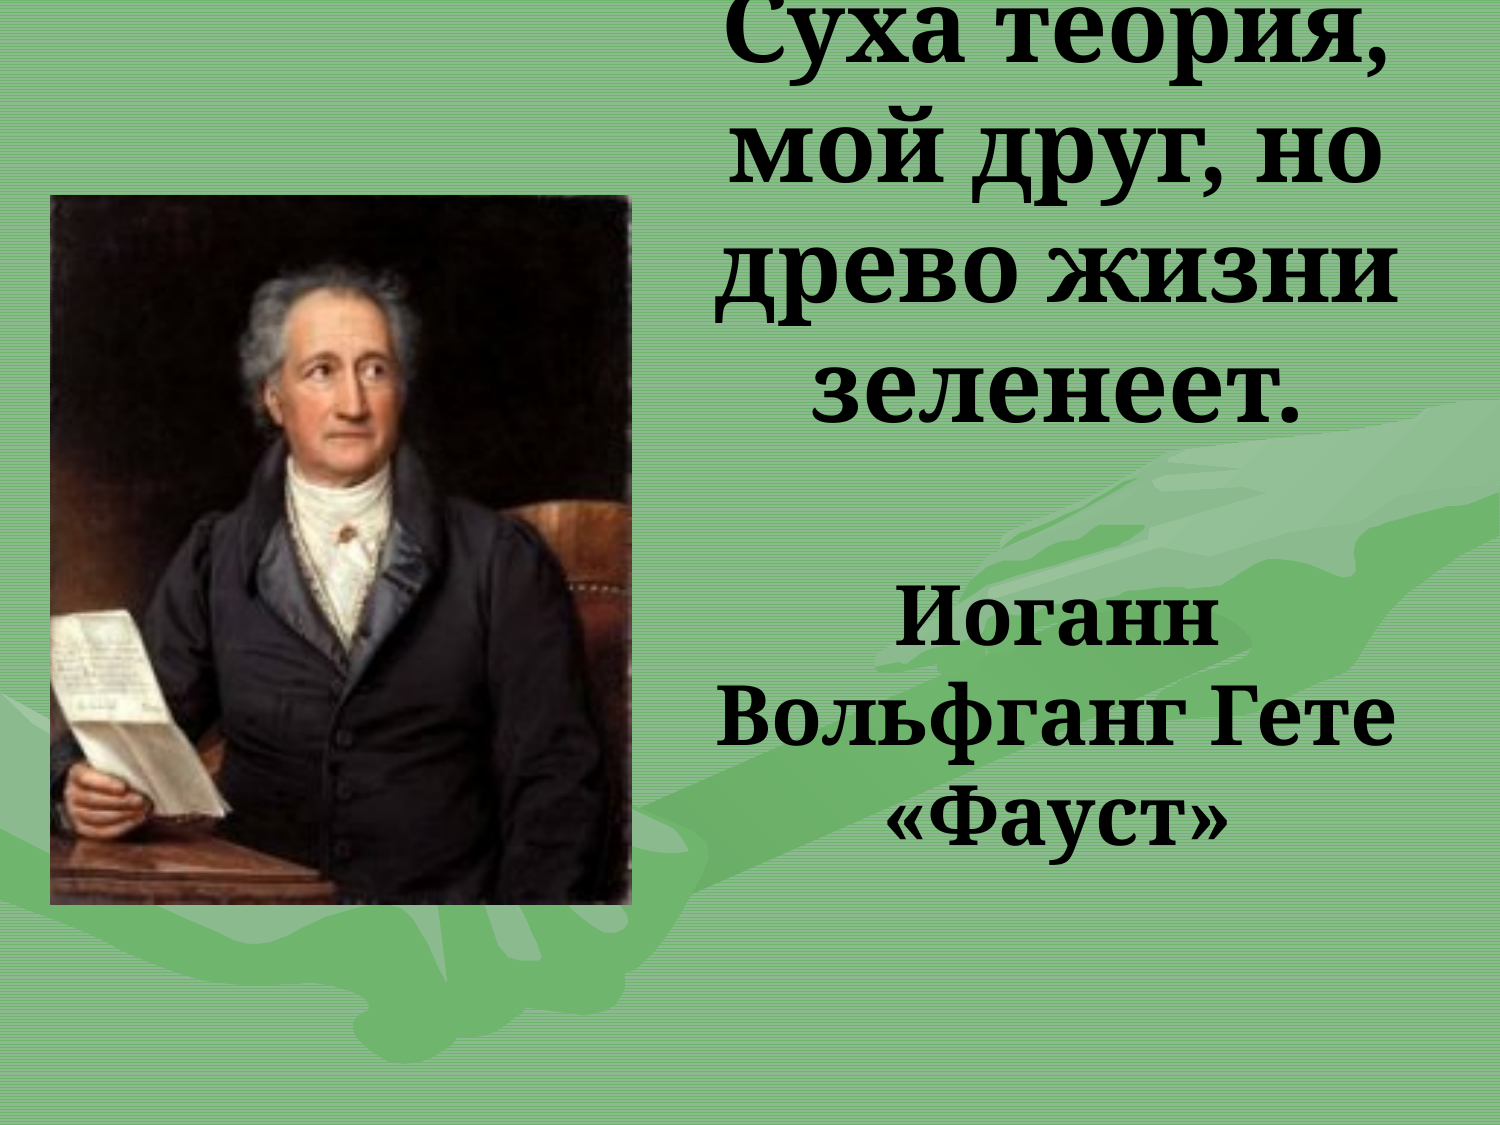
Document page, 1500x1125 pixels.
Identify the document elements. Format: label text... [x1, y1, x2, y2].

title Суха теория, мой друг, но древо жизни зеленеет. Иоганн Вольфганг Гете «Фауст» [655, 584, 1460, 870]
picture [50, 195, 632, 906]
